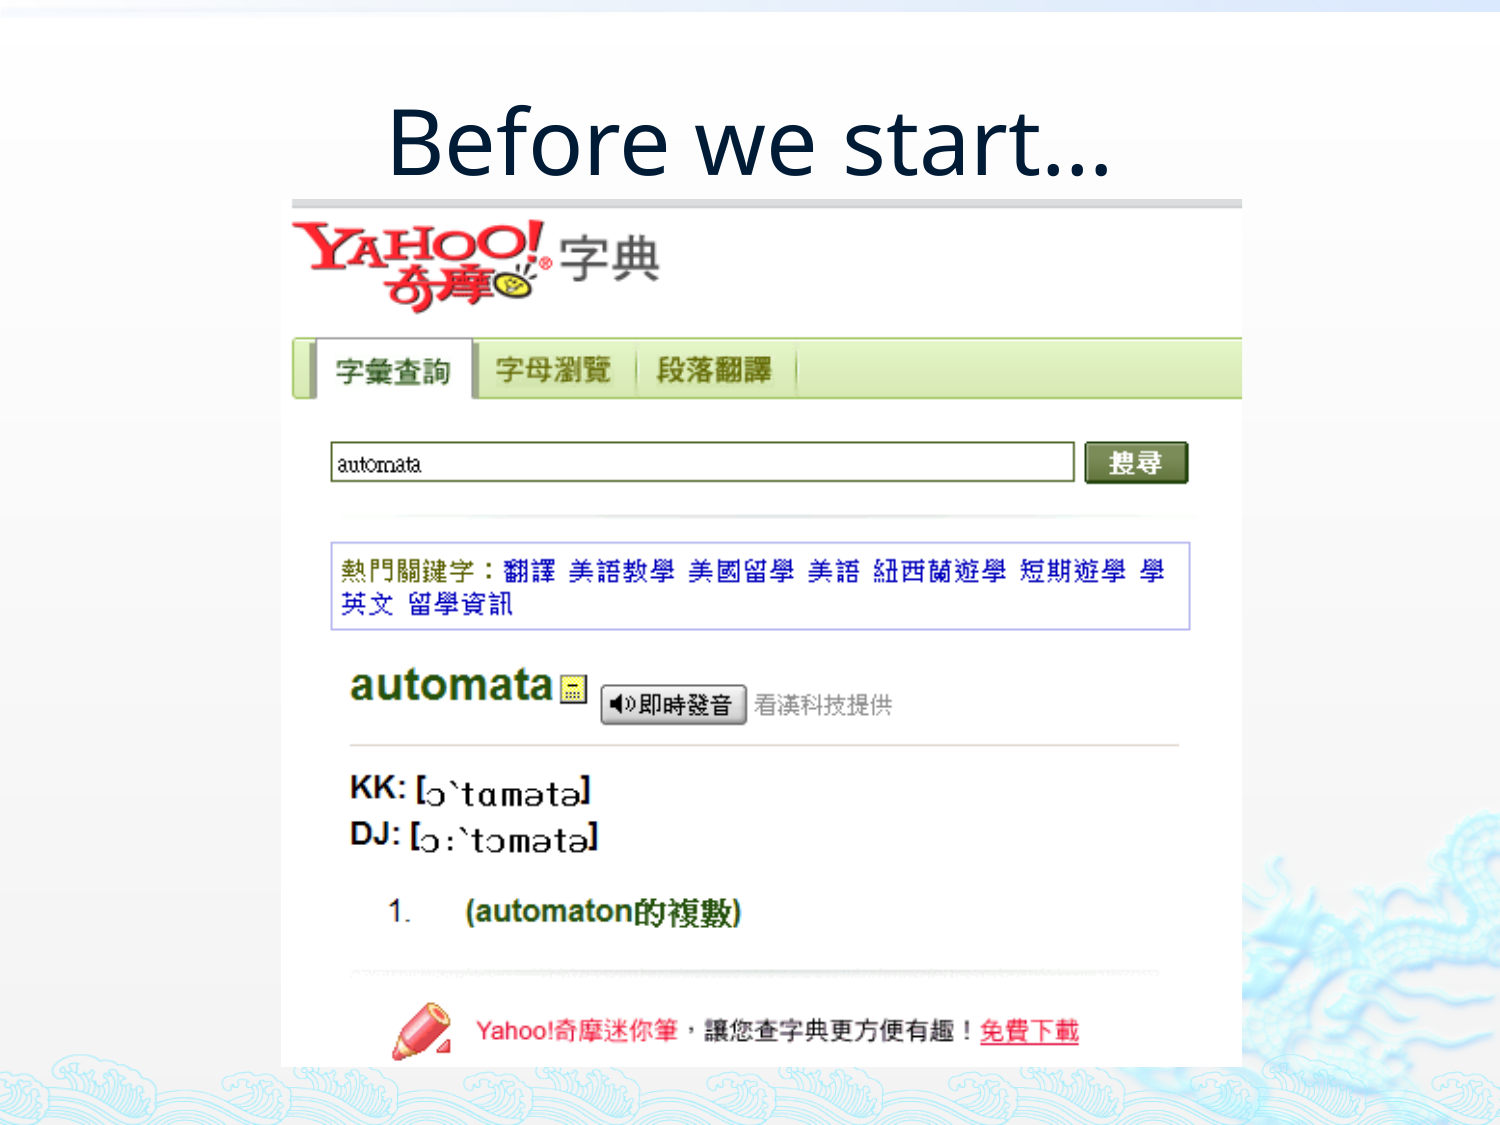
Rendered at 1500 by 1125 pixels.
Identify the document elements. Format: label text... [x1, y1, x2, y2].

title Before we start… [75, 45, 1425, 233]
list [280, 198, 1243, 1067]
